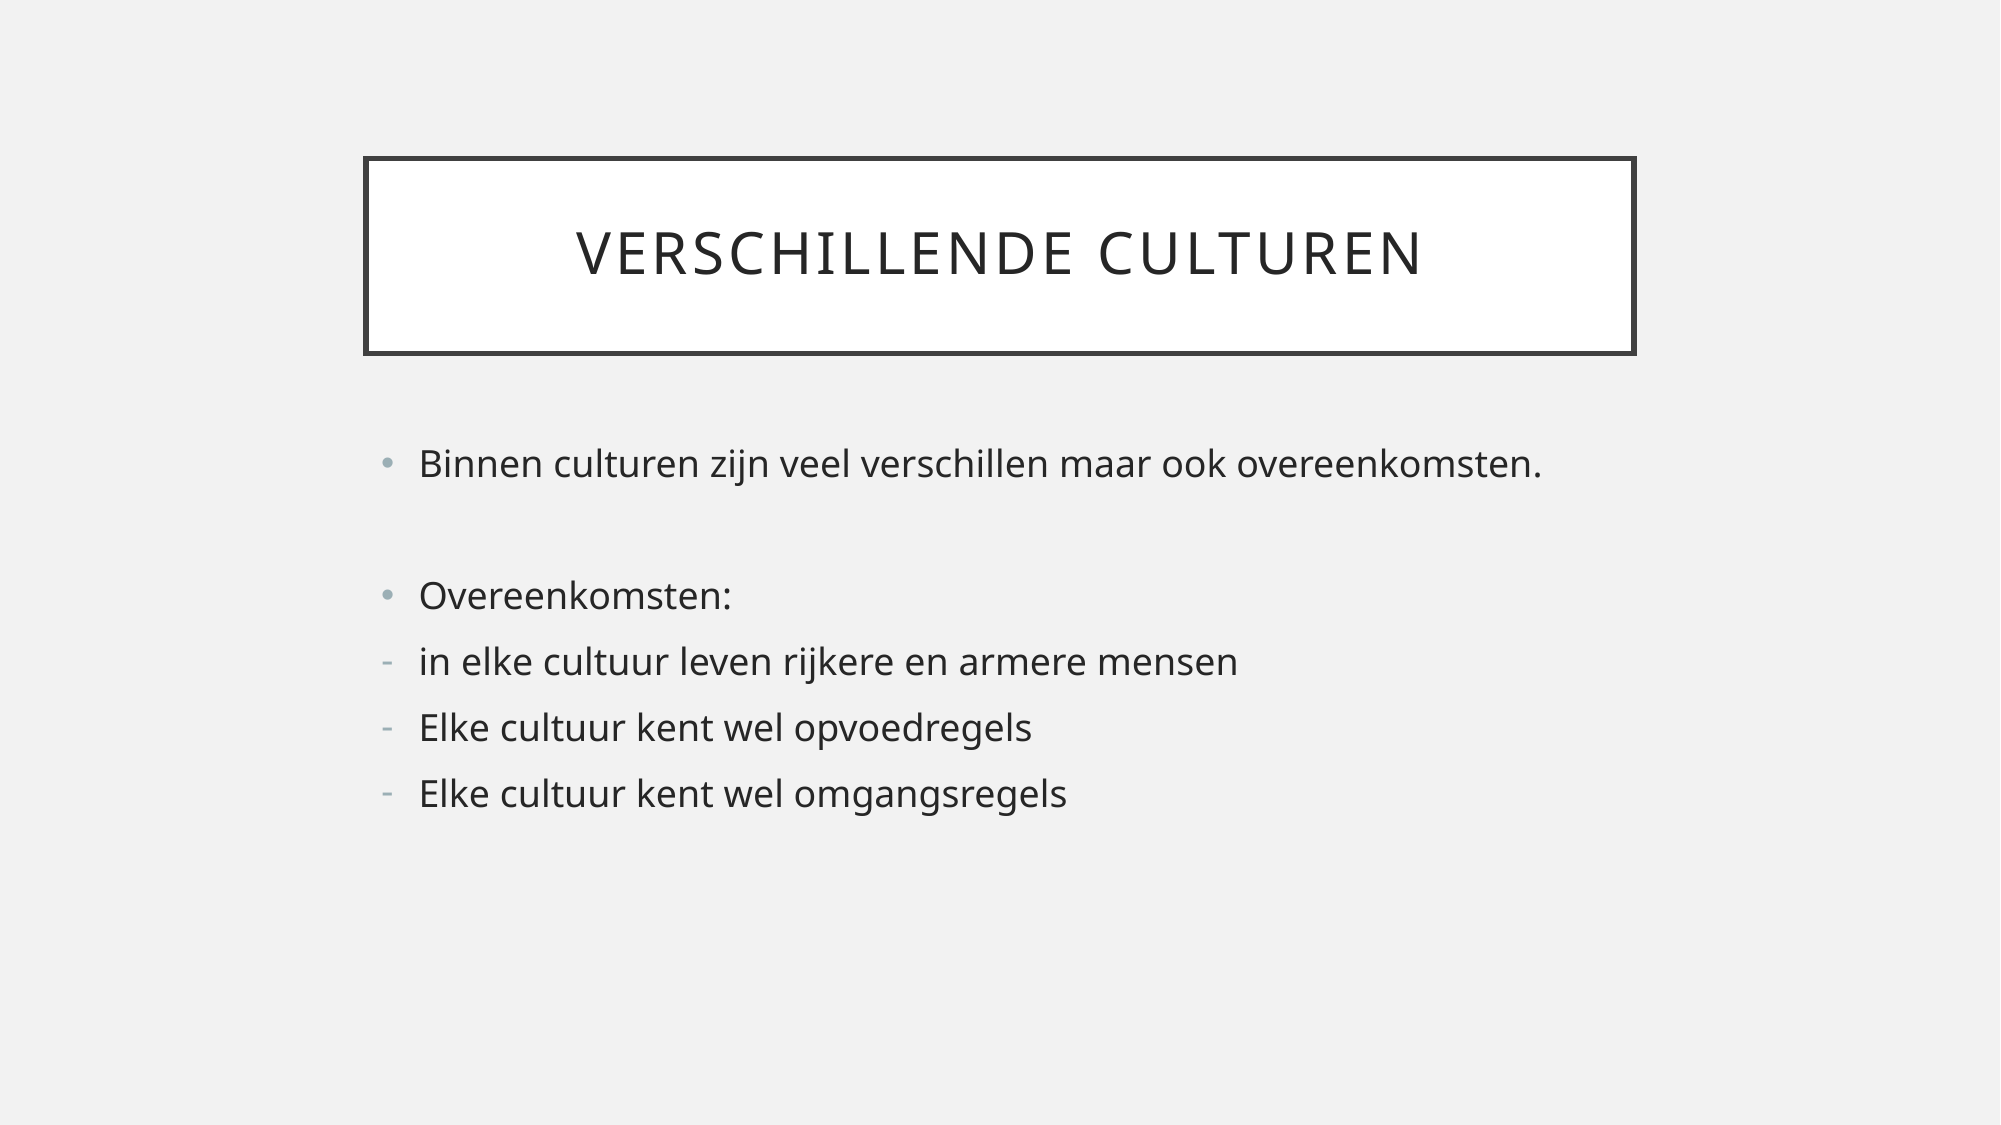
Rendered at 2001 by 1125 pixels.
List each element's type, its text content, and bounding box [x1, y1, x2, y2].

title Verschillende culturen [363, 156, 1637, 356]
list Binnen culturen zijn veel verschillen maar ook overeenkomsten. Overeenkomsten: in elke cultuur leven rijkere en armere mensen Elke cultuur kent wel opvoedregels Elke cultuur kent wel omgangsregels [366, 432, 1634, 942]
